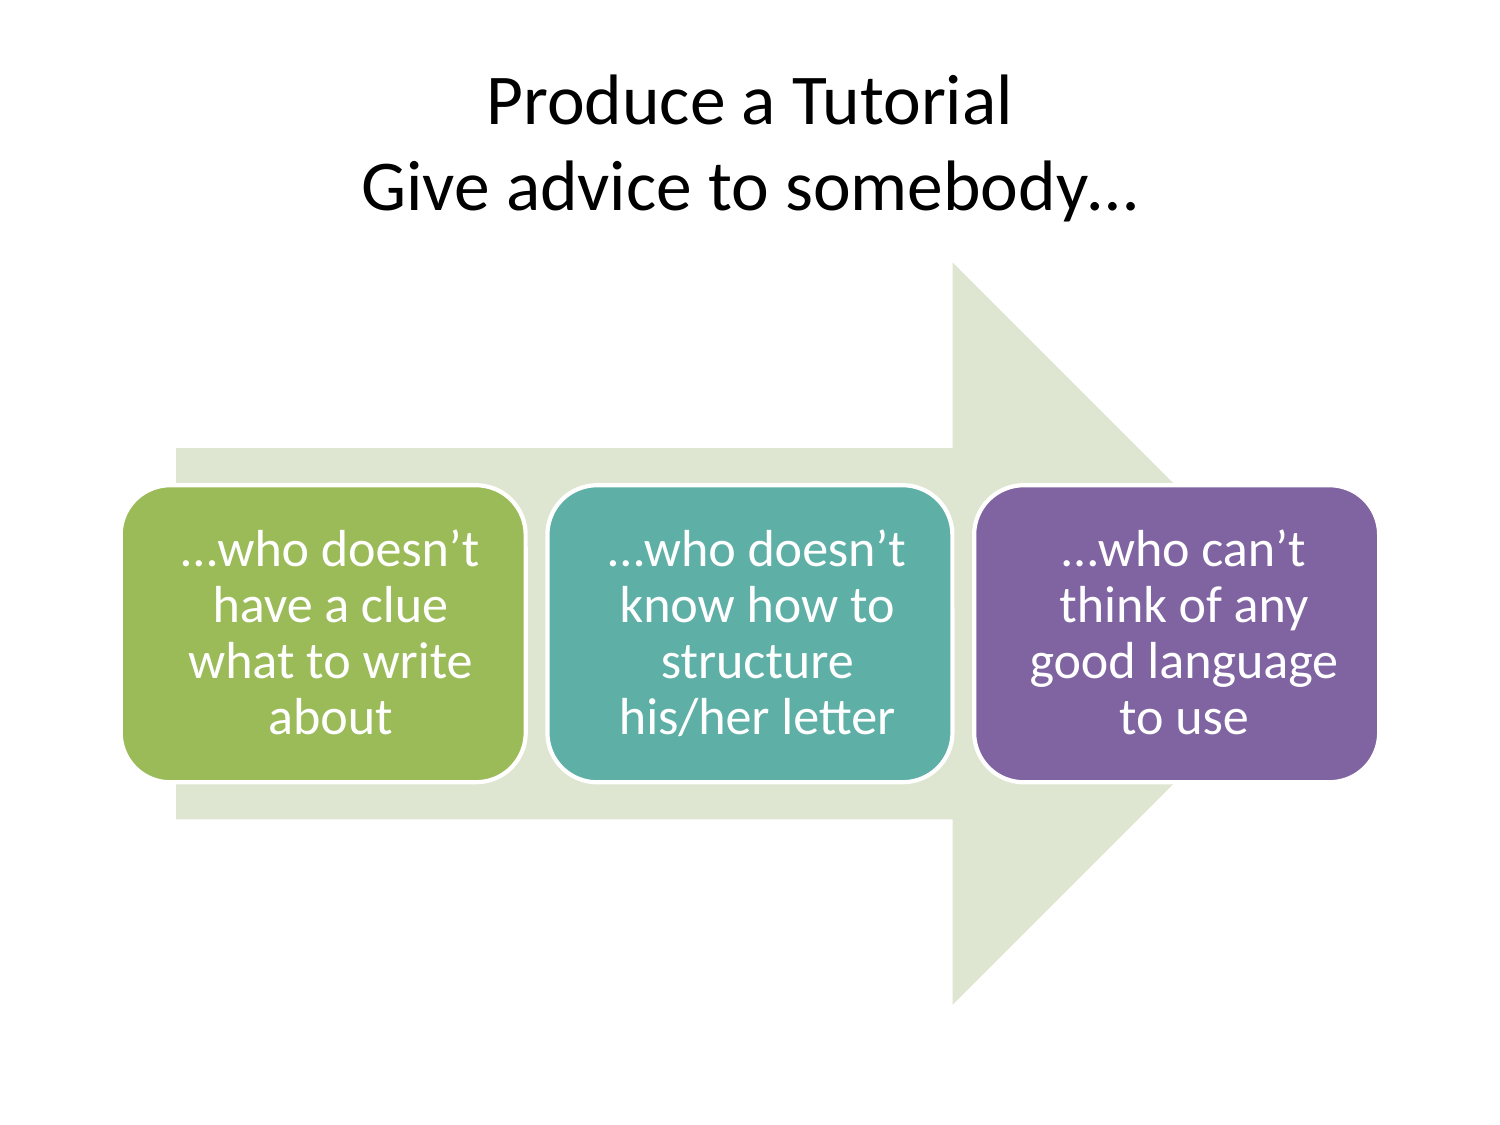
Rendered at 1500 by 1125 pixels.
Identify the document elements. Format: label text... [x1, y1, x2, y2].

title Produce a Tutorial Give advice to somebody… [75, 45, 1425, 233]
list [74, 262, 1426, 1006]
